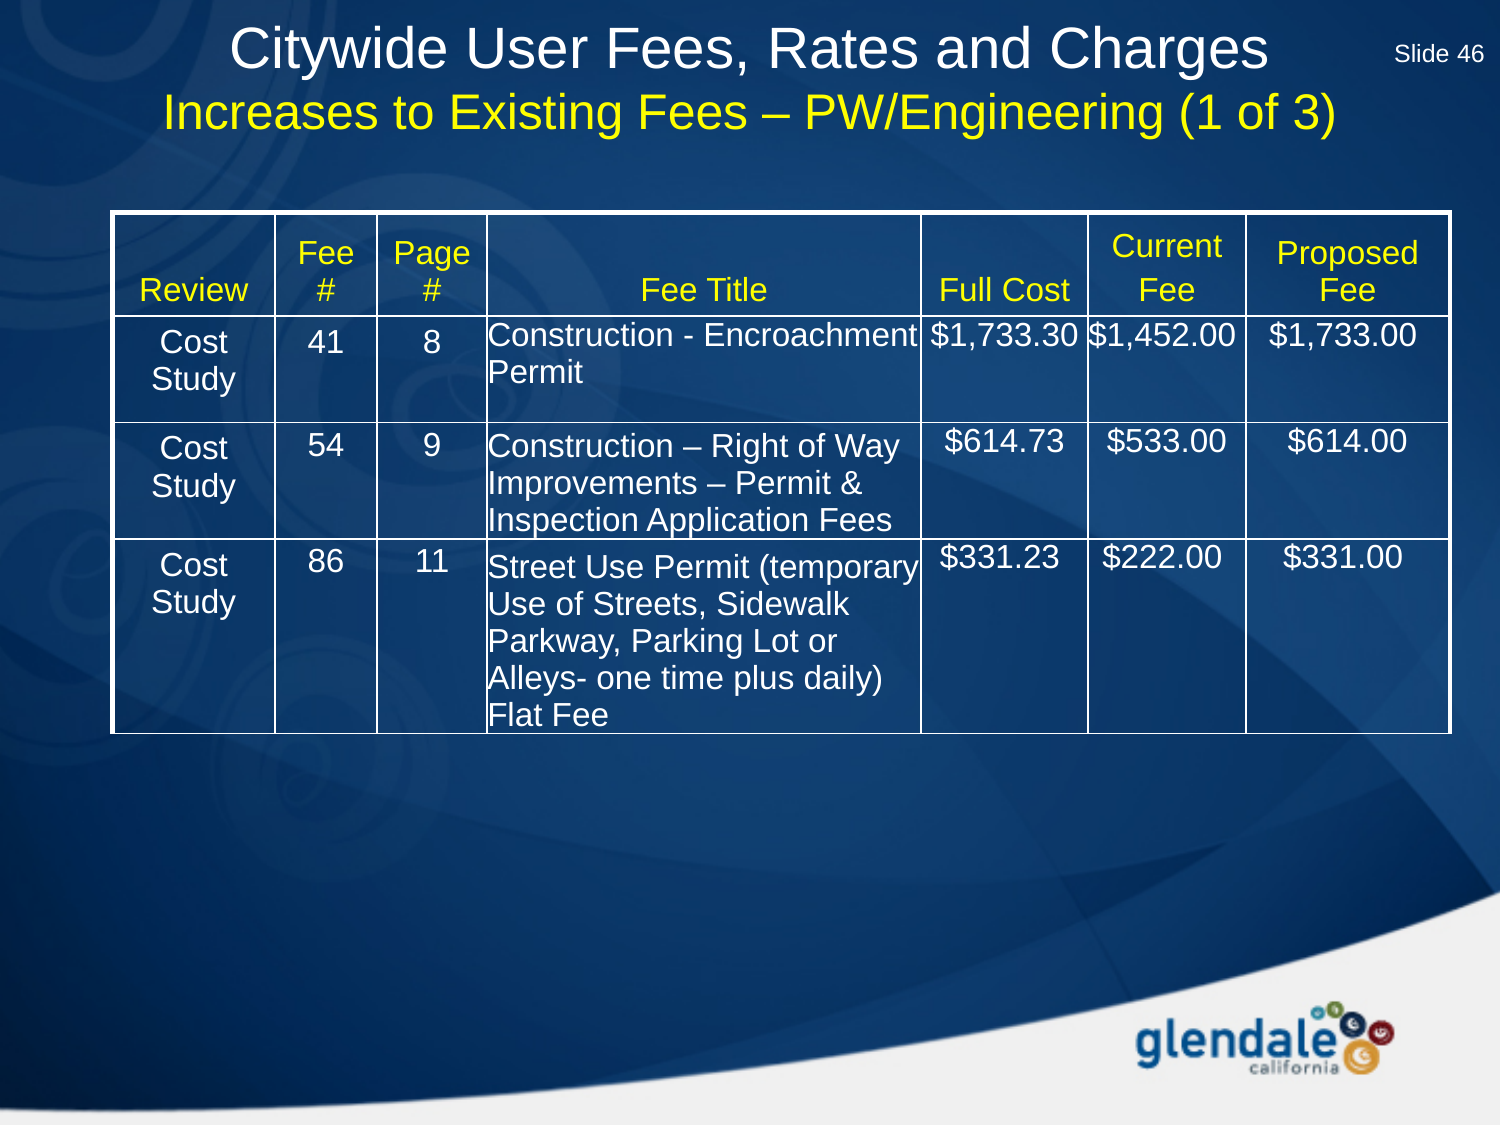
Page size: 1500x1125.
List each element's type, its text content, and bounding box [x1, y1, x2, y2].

table_cell $1,452.00 [1089, 317, 1245, 422]
text_box Citywide User Fees, Rates and Charges Increases to Existing Fees – PW/Engineering (1 of 3) [74, 0, 1425, 150]
table_header Proposed Fee [1247, 215, 1448, 315]
table_cell $222.00 [1089, 540, 1245, 733]
table_cell $331.23 [922, 540, 1087, 733]
table_cell $1,733.30 [922, 317, 1087, 422]
table_cell Cost Study [115, 423, 274, 538]
table_cell $614.00 [1247, 423, 1448, 538]
table_cell 86 [276, 540, 376, 733]
table_cell Construction – Right of Way Improvements – Permit & Inspection Application Fees [488, 423, 920, 538]
table_cell 54 [276, 423, 376, 538]
table_header Page # [378, 215, 486, 315]
table_cell 11 [378, 540, 486, 733]
table_cell 8 [378, 317, 486, 422]
table_header Full Cost [922, 215, 1087, 315]
table_cell $1,733.00 [1247, 317, 1448, 422]
table_cell $331.00 [1247, 540, 1448, 733]
table_cell Construction - Encroachment Permit [488, 317, 920, 422]
picture [0, 0, 1500, 1125]
table_cell $533.00 [1089, 423, 1245, 538]
table_cell 41 [276, 317, 376, 422]
slide_number Slide 46 [1425, 0, 1500, 75]
table_cell $614.73 [922, 423, 1087, 538]
table_header Current Fee [1089, 215, 1245, 315]
table_header Review [115, 215, 274, 315]
table_cell 9 [378, 423, 486, 538]
table_cell Cost Study [115, 317, 274, 422]
table_header Fee # [276, 215, 376, 315]
table_header Fee Title [488, 215, 920, 315]
table_cell Cost Study [115, 540, 274, 733]
table_cell Street Use Permit (temporary Use of Streets, Sidewalk Parkway, Parking Lot or Alleys- one time plus daily) Flat Fee [488, 540, 920, 733]
